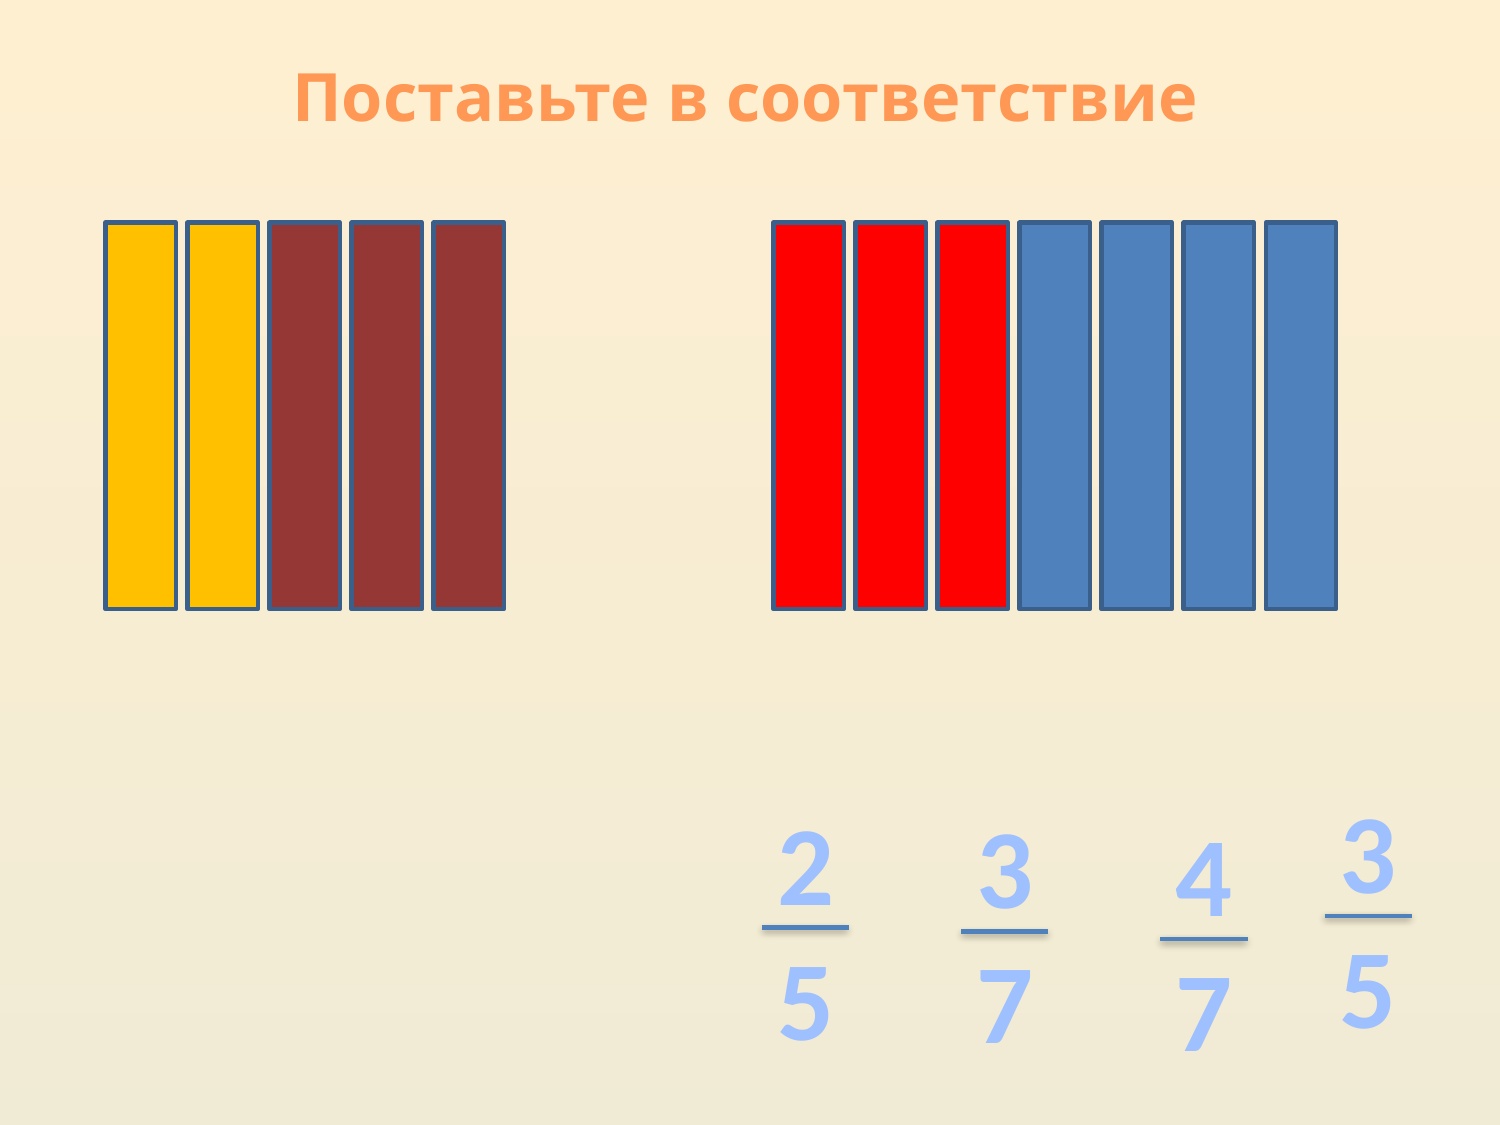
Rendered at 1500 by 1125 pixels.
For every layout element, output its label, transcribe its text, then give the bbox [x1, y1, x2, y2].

text_box [103, 220, 178, 611]
text_box [853, 220, 928, 611]
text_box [960, 788, 1049, 1078]
text_box [185, 220, 260, 611]
text_box [935, 220, 1010, 611]
text_box [349, 220, 424, 611]
text_box [1017, 220, 1092, 611]
text_box [267, 220, 342, 611]
text_box [771, 220, 846, 611]
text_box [1159, 796, 1249, 1085]
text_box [761, 784, 850, 1074]
text_box [431, 220, 506, 611]
text_box [1264, 220, 1338, 611]
text_box [1181, 220, 1256, 611]
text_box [1323, 773, 1413, 1062]
text_box [1099, 220, 1174, 611]
text_box Поставьте в соответствие [277, 46, 1214, 142]
